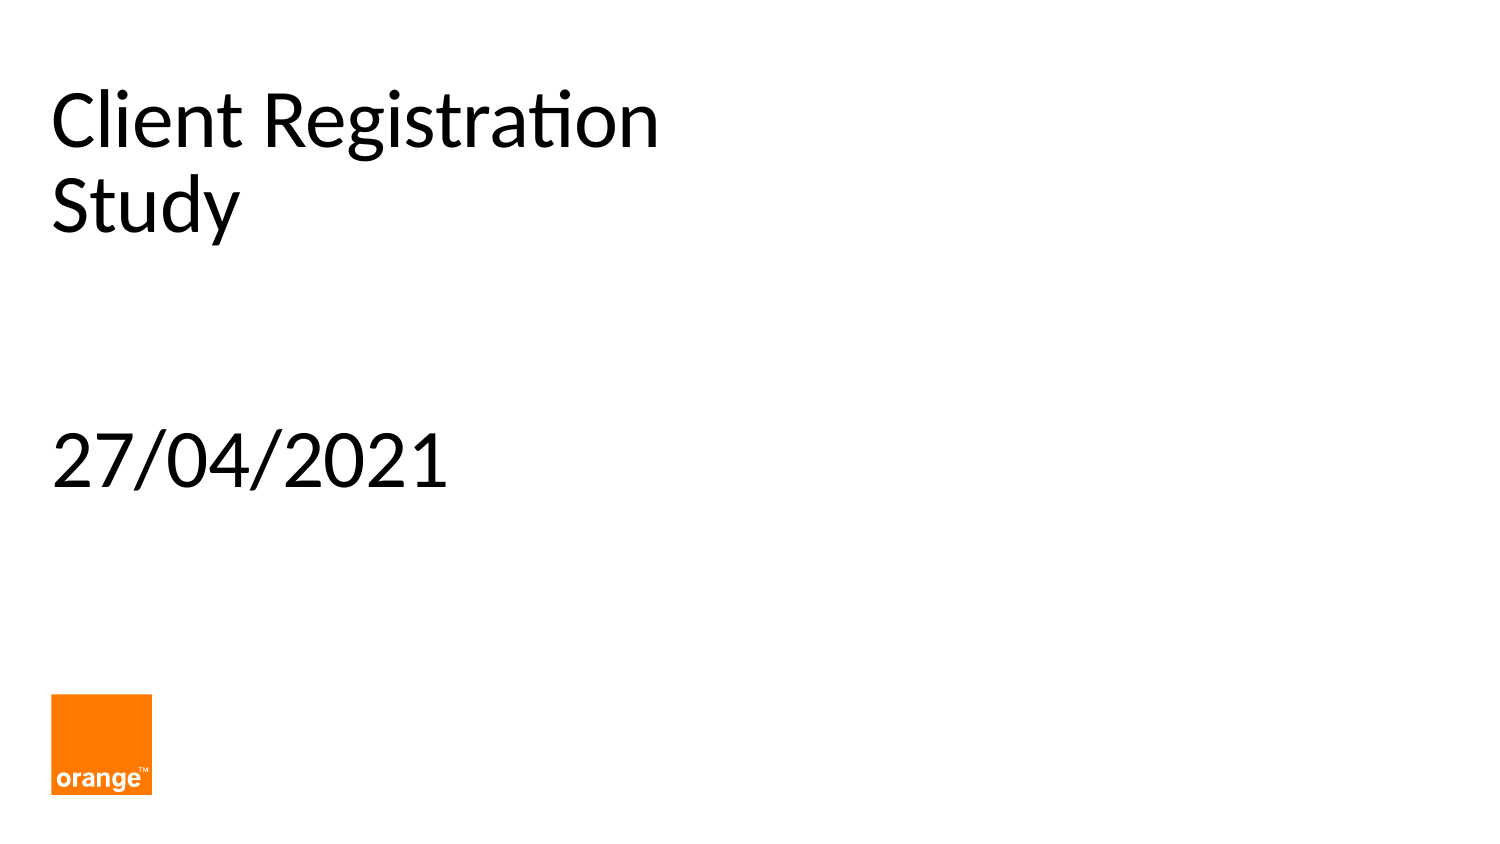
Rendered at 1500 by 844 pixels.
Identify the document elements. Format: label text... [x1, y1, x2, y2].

title Client Registration Study 27/04/2021 [51, 79, 844, 422]
